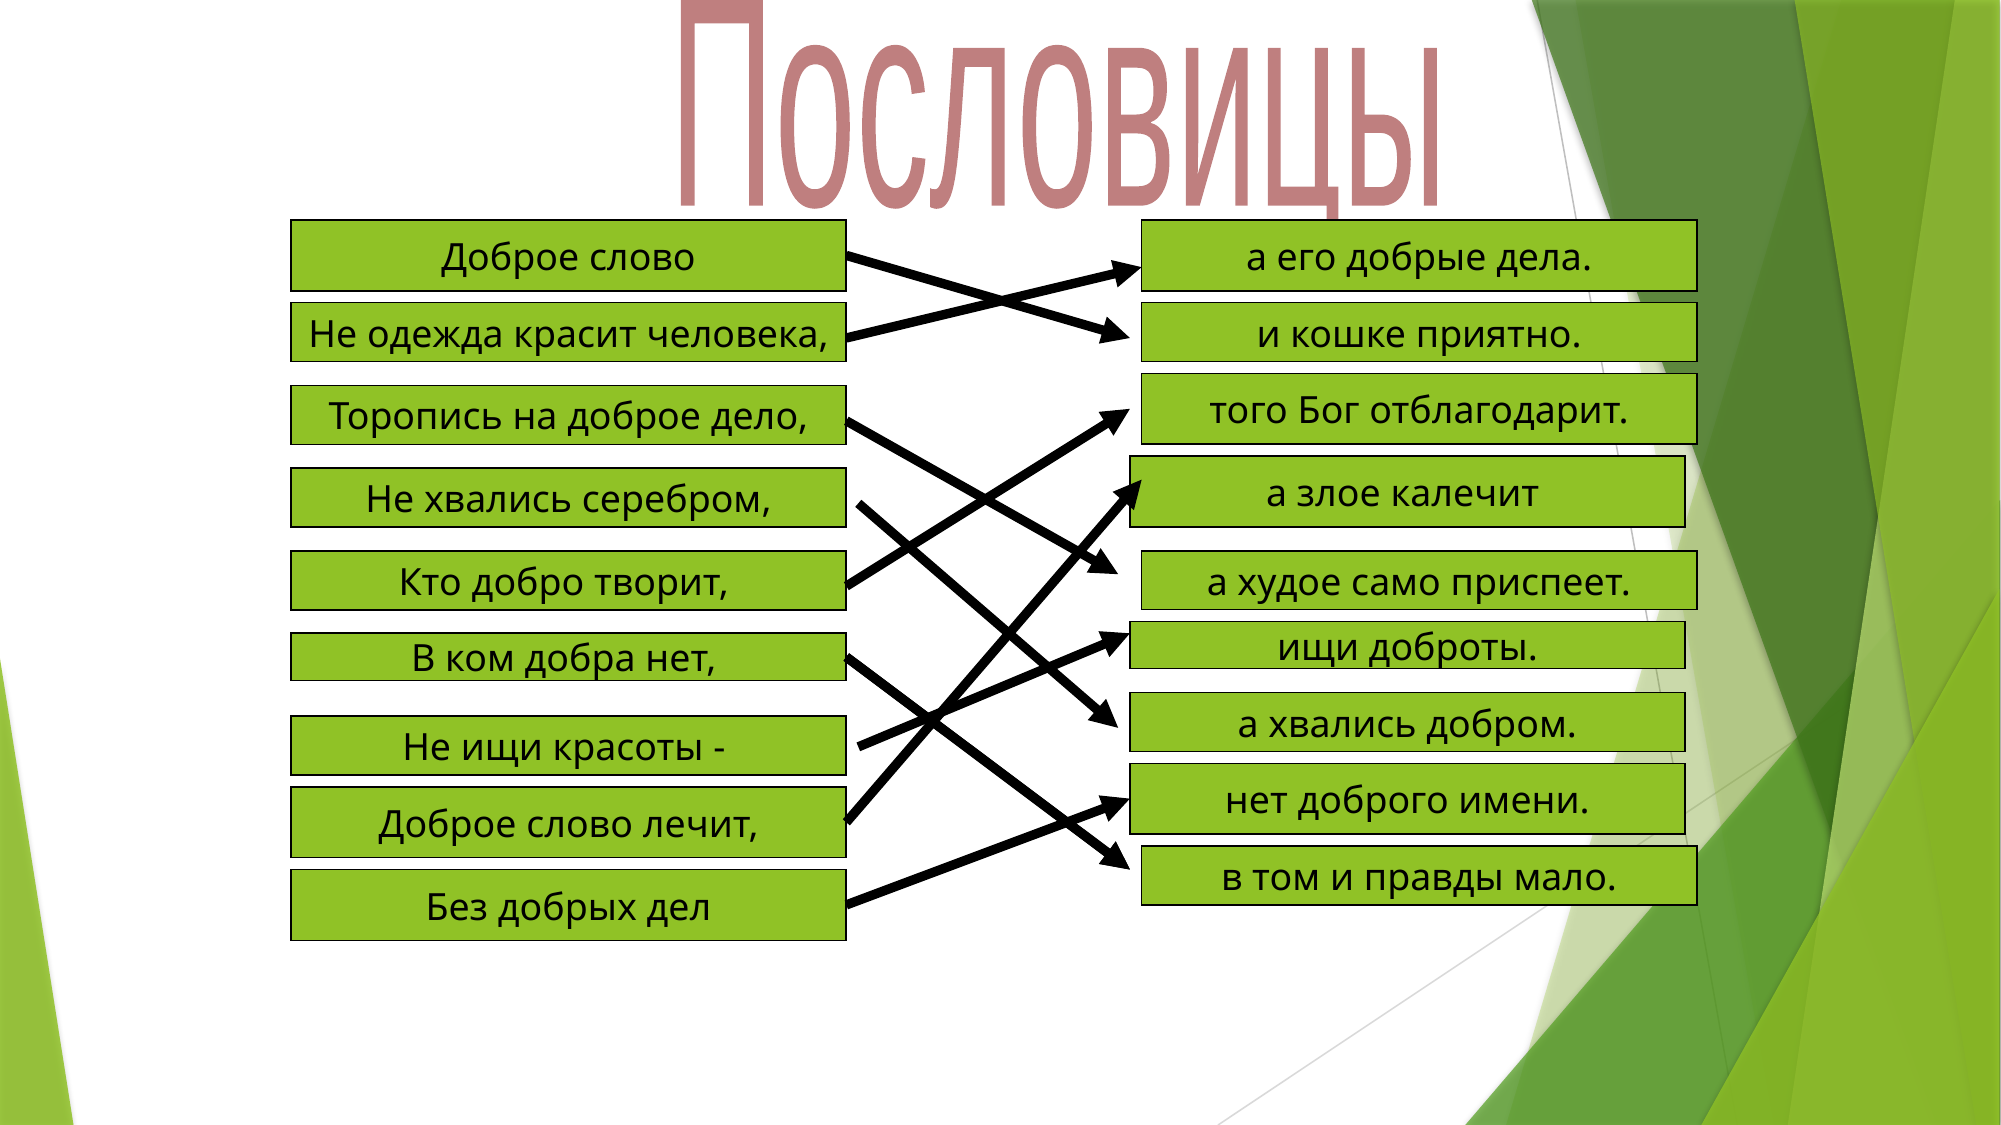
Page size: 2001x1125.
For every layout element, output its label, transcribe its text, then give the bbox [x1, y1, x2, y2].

text_box [1049, 632, 1130, 667]
text_box а хвались добром. [1129, 692, 1686, 752]
text_box [846, 797, 1130, 905]
text_box [846, 479, 1142, 823]
text_box [846, 264, 1142, 339]
text_box [1002, 301, 1130, 341]
text_box [1067, 822, 1130, 870]
text_box [370, 291, 752, 302]
text_box того Бог отблагодарит. [1141, 373, 1697, 445]
text_box Не одежда красит человека, [291, 302, 847, 362]
text_box [1009, 634, 1119, 728]
text_box в том и правды мало. [1141, 846, 1697, 906]
text_box а худое само приспеет. [1141, 550, 1697, 610]
text_box ищи доброты. [1129, 621, 1686, 669]
text_box Доброе слово [291, 220, 847, 291]
text_box а его добрые дела. [1141, 220, 1697, 291]
text_box Без добрых дел [291, 869, 847, 941]
text_box и кошке приятно. [1141, 302, 1697, 362]
text_box а злое калечит [1129, 456, 1686, 528]
text_box Доброе слово лечит, [291, 786, 847, 858]
text_box [1080, 552, 1119, 575]
text_box [846, 408, 1130, 587]
text_box Не хвались серебром, [291, 467, 847, 528]
text_box нет доброго имени. [1129, 763, 1686, 835]
text_box Не ищи красоты - [291, 716, 847, 776]
text_box Кто добро творит, [291, 550, 847, 610]
text_box Торопись на доброе дело, [291, 385, 847, 445]
text_box В ком добра нет, [291, 633, 847, 681]
